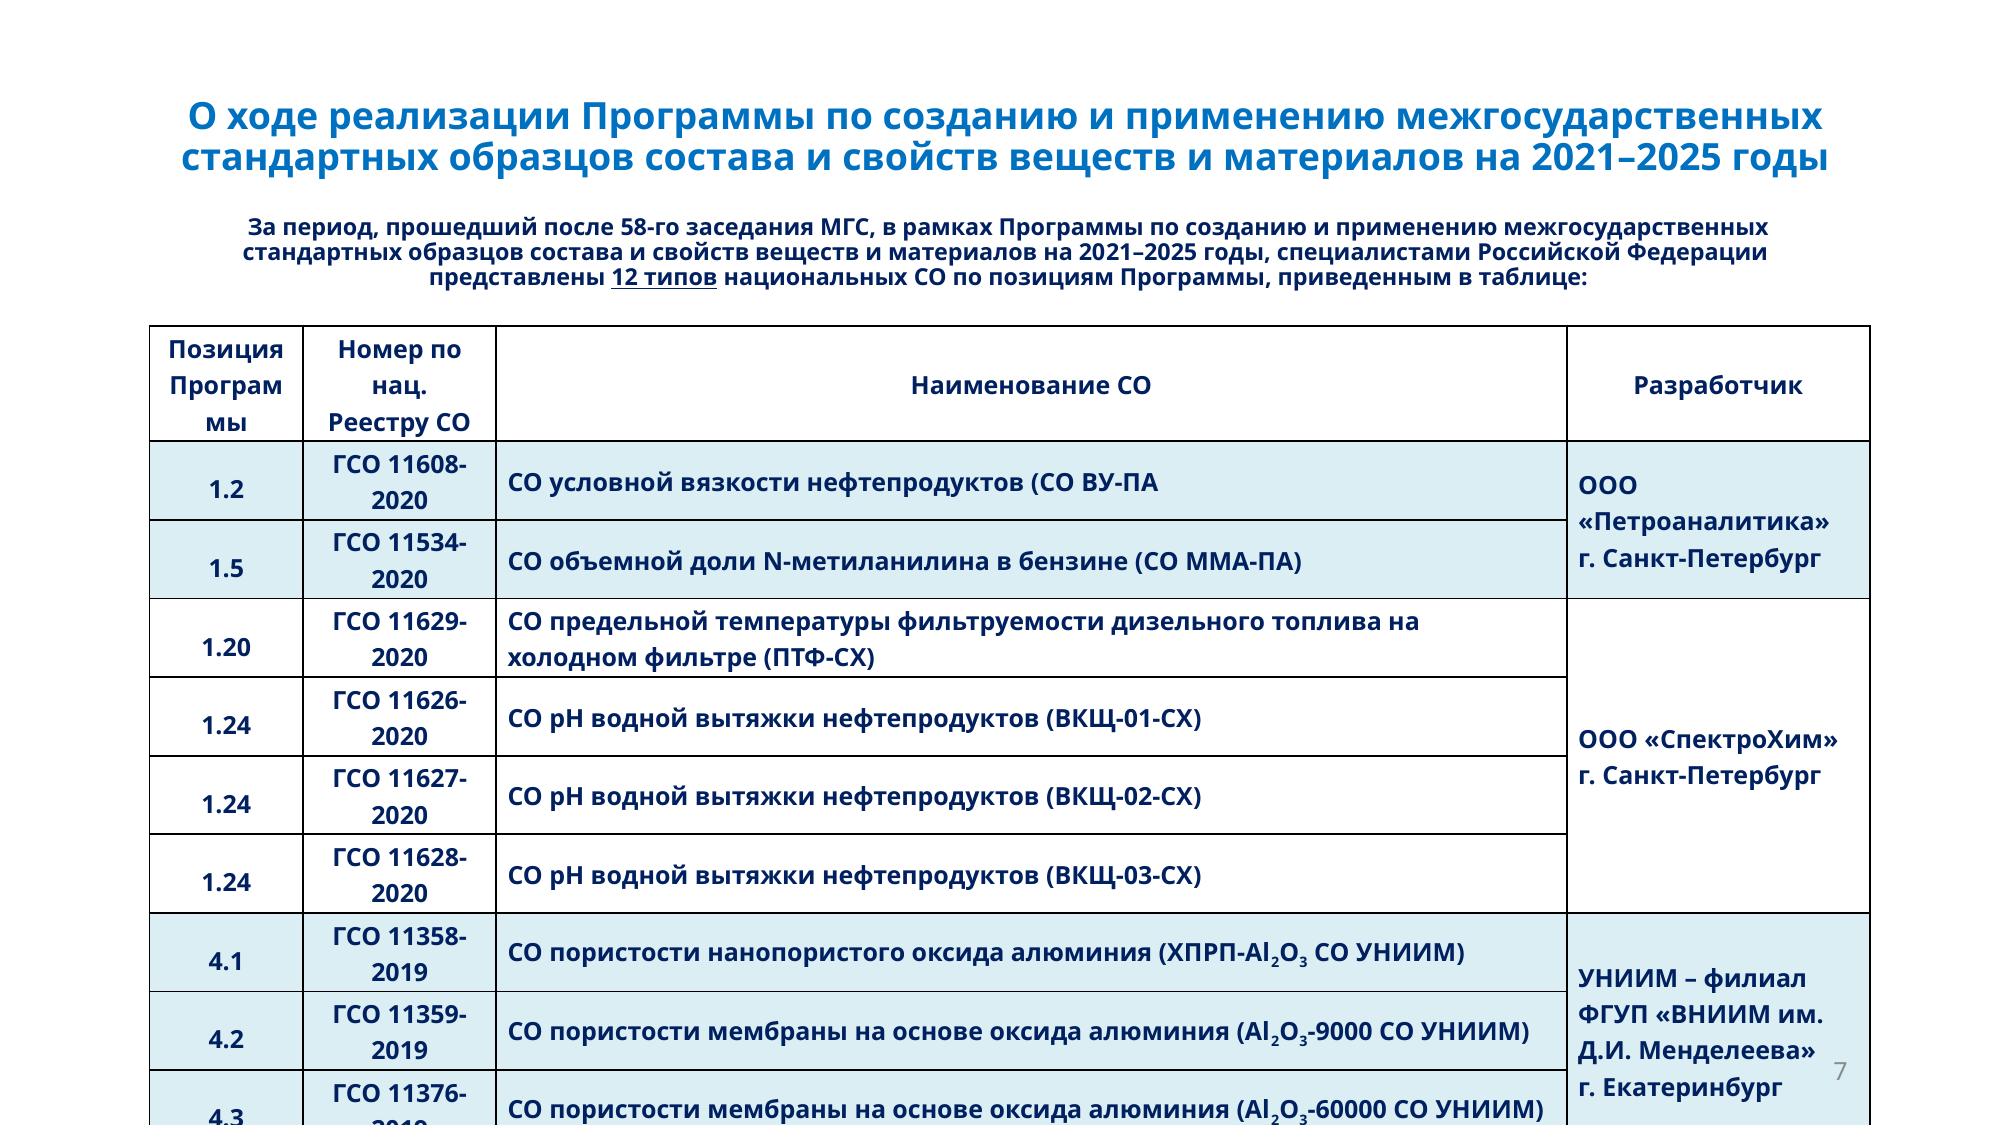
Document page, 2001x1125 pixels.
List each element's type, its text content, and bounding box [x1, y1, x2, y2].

table_cell СО рН водной вытяжки нефтепродуктов (ВКЩ-02-СХ) [497, 757, 1566, 833]
table_cell 4.3 [150, 1071, 302, 1125]
table_cell ГСО 11628-2020 [304, 835, 495, 912]
table_cell ГСО 11358-2019 [304, 914, 495, 991]
table_cell 1.24 [150, 757, 302, 833]
slide_number 7 [1412, 1042, 1863, 1103]
table_cell СО объемной доли N-метиланилина в бензине (СО ММА-ПА) [497, 521, 1566, 598]
table_cell СО пористости мембраны на основе оксида алюминия (Al2O3-9000 СО УНИИМ) [497, 992, 1566, 1069]
table_cell УНИИМ – филиал ФГУП «ВНИИМ им. Д.И. Менделеева» г. Екатеринбург [1568, 914, 1869, 1125]
table_cell ГСО 11359-2019 [304, 992, 495, 1069]
table_cell СО условной вязкости нефтепродуктов (СО ВУ-ПА [497, 442, 1566, 519]
table_cell СО предельной температуры фильтруемости дизельного топлива на холодном фильтре (ПТФ-СХ) [497, 599, 1566, 676]
table_header Наименование СО [497, 327, 1566, 440]
table_cell ГСО 11376-2019 [304, 1071, 495, 1125]
table_cell ГСО 11627-2020 [304, 757, 495, 833]
table_header Позиция Программы [150, 327, 302, 440]
table_cell 4.2 [150, 992, 302, 1069]
table_cell 1.24 [150, 835, 302, 912]
title За период, прошедший после 58-го заседания МГС, в рамках Программы по созданию и применению межгосударственных стандартных образцов состава и свойств веществ и материалов на 2021–2025 годы, специалистами Российской Федерации представлены 12 типов национальных СО по позициям Программы, приведенным в таблице: [152, 208, 1865, 325]
table_cell СО рН водной вытяжки нефтепродуктов (ВКЩ-01-СХ) [497, 678, 1566, 755]
table_cell ООО «Петроаналитика» г. Санкт-Петербург [1568, 442, 1869, 598]
table_cell 4.1 [150, 914, 302, 991]
table_cell ГСО 11608-2020 [304, 442, 495, 519]
table_cell СО пористости нанопористого оксида алюминия (ХПРП-Al2O3 СО УНИИМ) [497, 914, 1566, 991]
text_box О ходе реализации Программы по созданию и применению межгосударственных стандартных образцов состава и свойств веществ и материалов на 2021–2025 годы [149, 89, 1863, 208]
table_header Разработчик [1568, 327, 1869, 440]
table_cell СО пористости мембраны на основе оксида алюминия (Al2O3-60000 СО УНИИМ) [497, 1071, 1566, 1125]
table_header Номер по нац. Реестру СО [304, 327, 495, 440]
table_cell СО рН водной вытяжки нефтепродуктов (ВКЩ-03-СХ) [497, 835, 1566, 912]
table_cell ООО «СпектроХим» г. Санкт-Петербург [1568, 599, 1869, 912]
table_cell 1.24 [150, 678, 302, 755]
table_cell ГСО 11629-2020 [304, 599, 495, 676]
table_cell ГСО 11534-2020 [304, 521, 495, 598]
table_cell 1.20 [150, 599, 302, 676]
table_cell 1.5 [150, 521, 302, 598]
table_cell 1.2 [150, 442, 302, 519]
table_cell ГСО 11626-2020 [304, 678, 495, 755]
